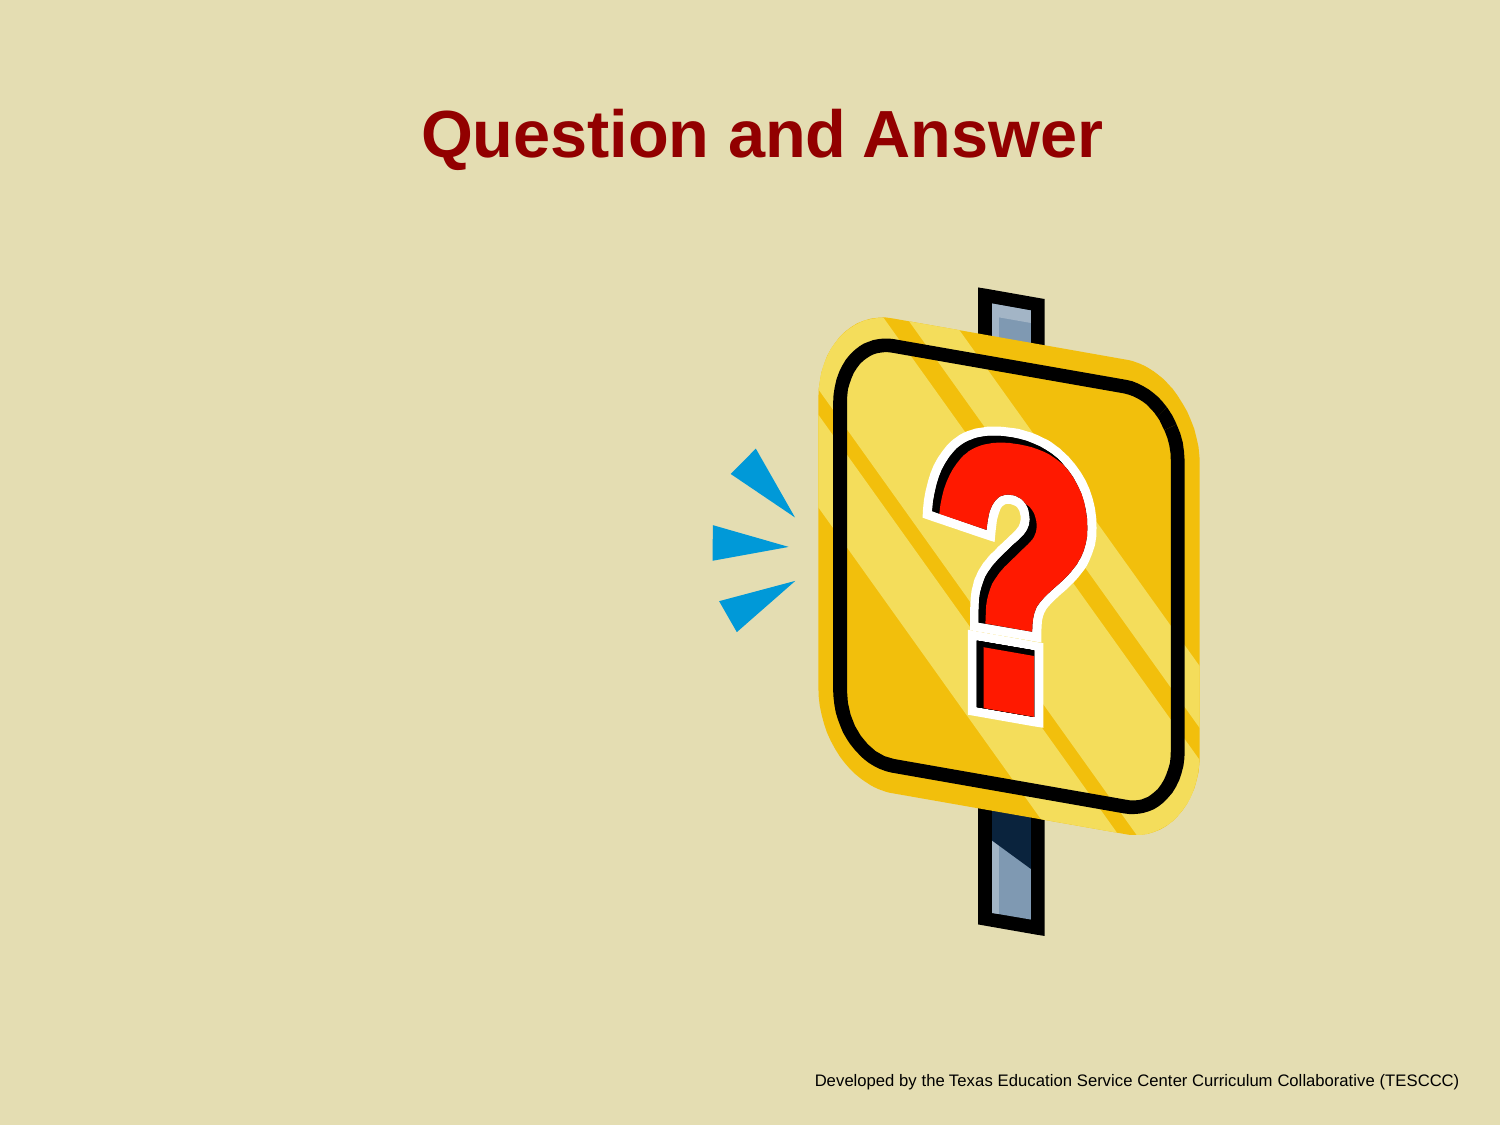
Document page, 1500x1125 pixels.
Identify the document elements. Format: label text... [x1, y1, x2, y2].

picture [712, 287, 1200, 937]
title Question and Answer [87, 37, 1438, 226]
